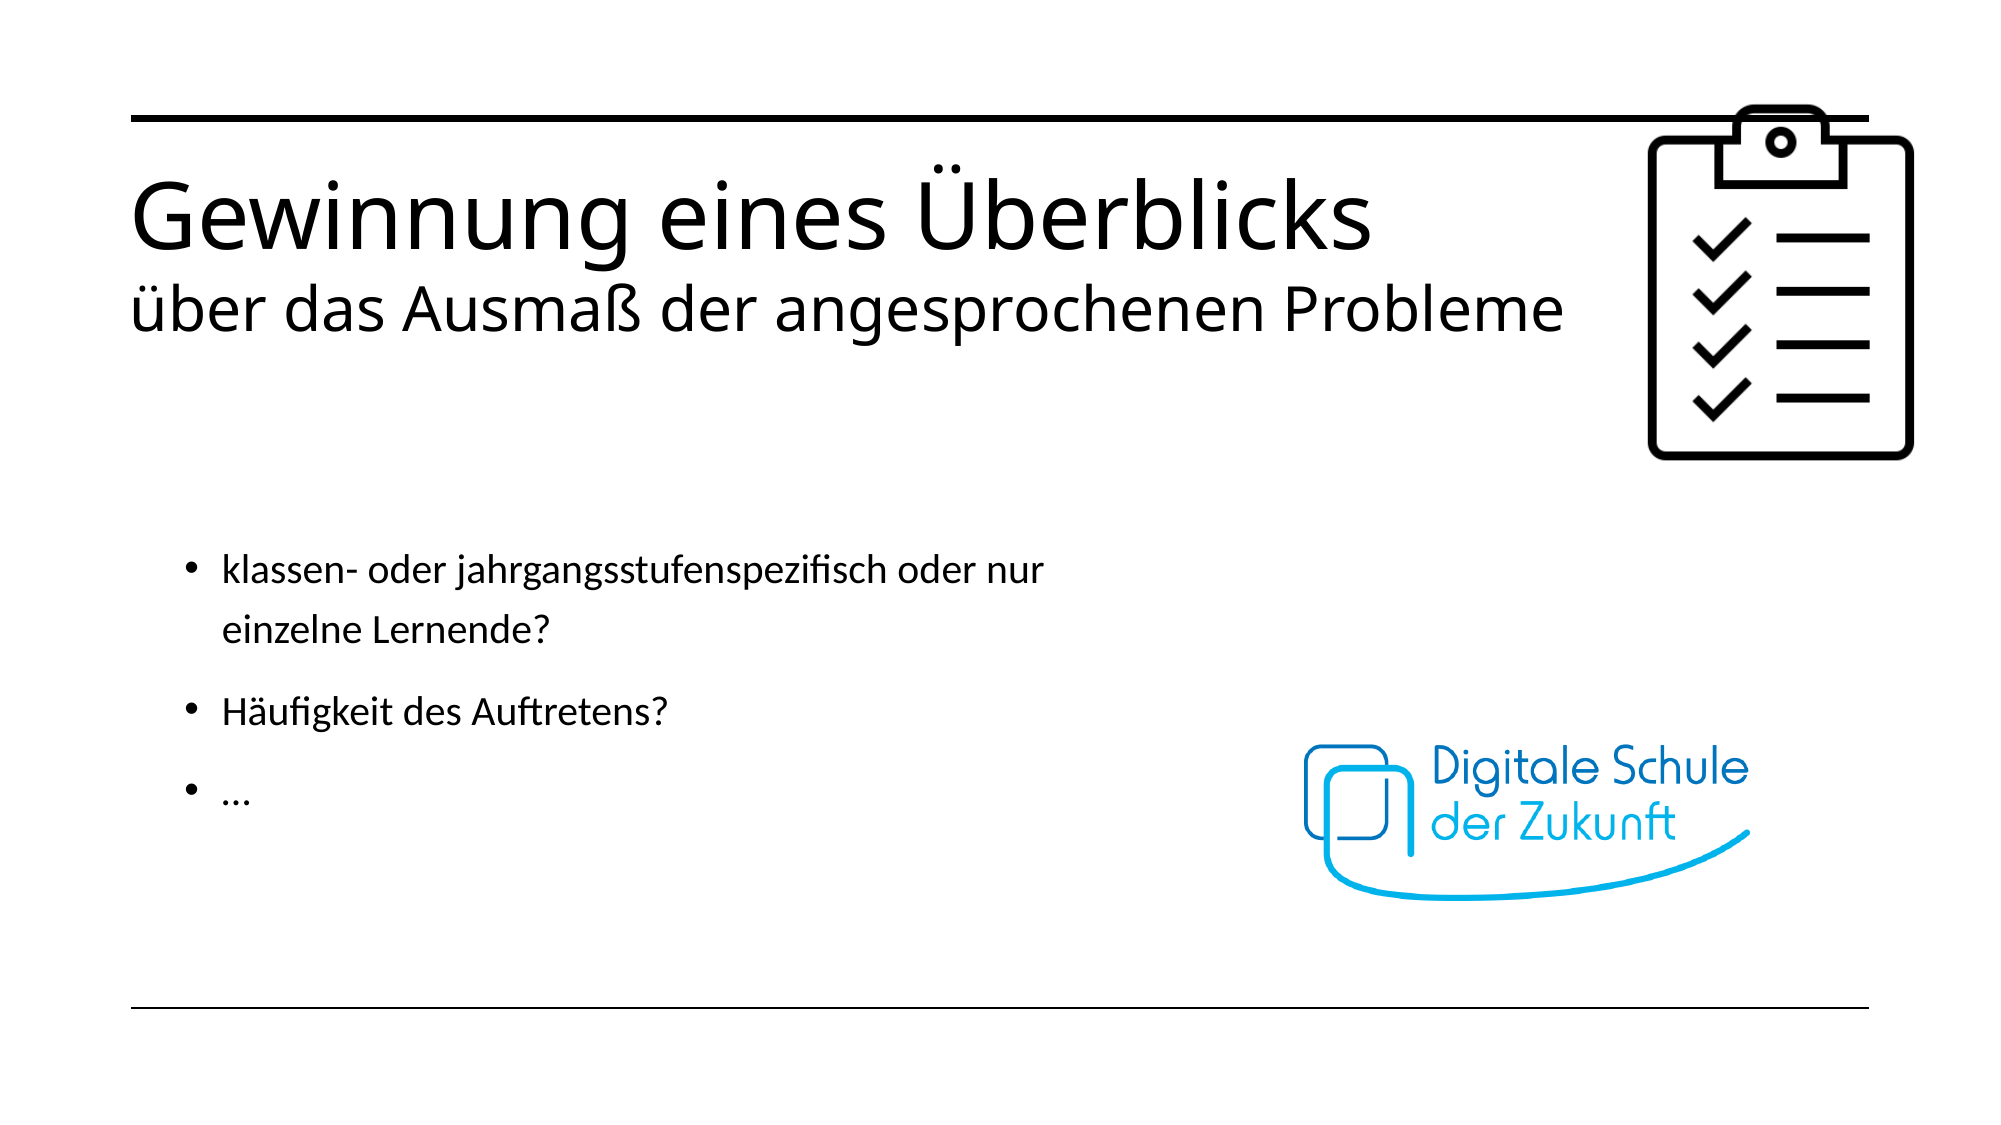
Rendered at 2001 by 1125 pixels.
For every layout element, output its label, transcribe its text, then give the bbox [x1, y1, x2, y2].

picture [1199, 695, 1869, 903]
subtitle klassen- oder jahrgangsstufenspezifisch oder nur einzelne Lernende? Häufigkeit des Auftretens? … [150, 482, 1135, 903]
picture [1567, 69, 1994, 496]
title Gewinnung eines Überblicks über das Ausmaß der angesprochenen Probleme [114, 149, 1567, 373]
